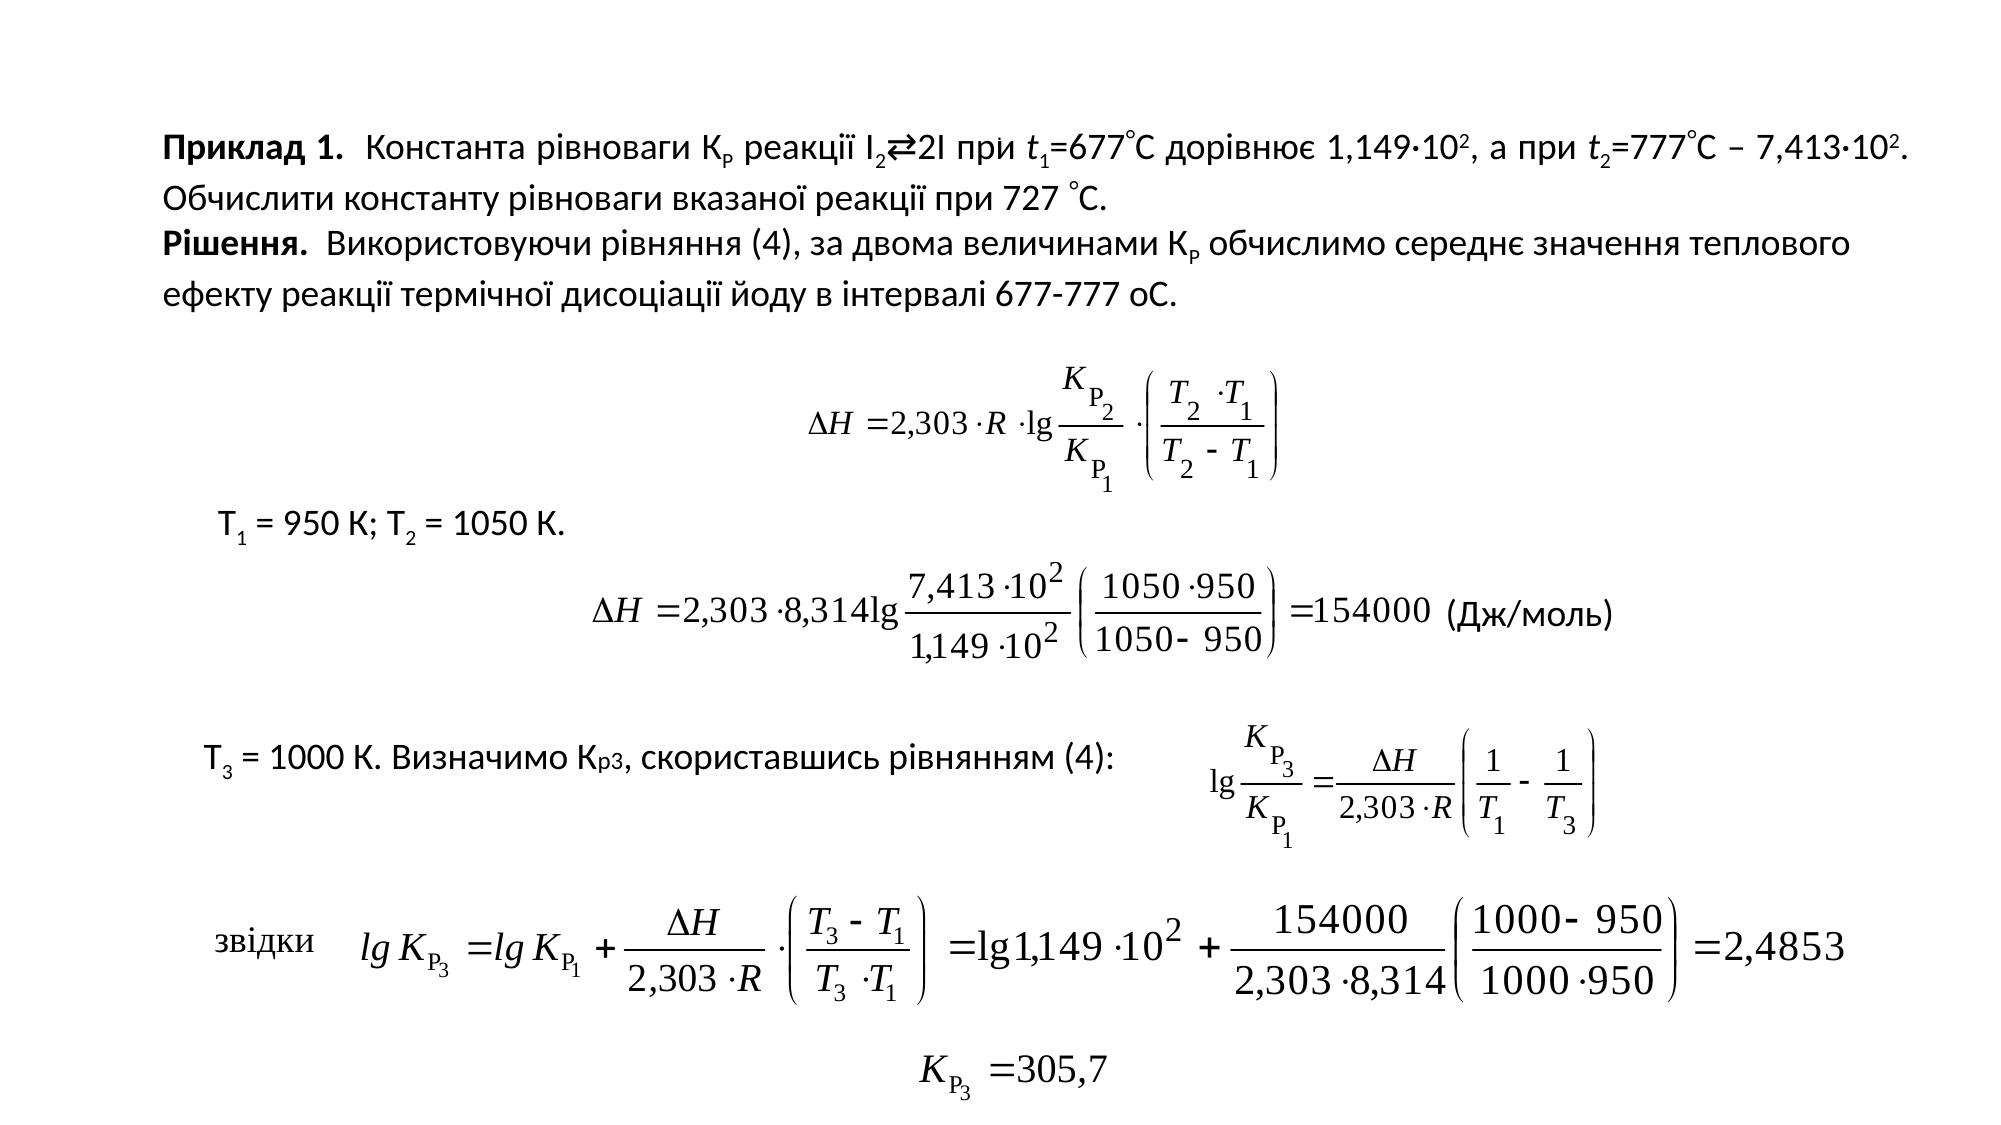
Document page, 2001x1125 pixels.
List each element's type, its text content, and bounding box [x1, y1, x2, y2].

text_box Т3 = 1000 К. Визначимо Кр3, скориставшись рівнянням (4): [188, 724, 1131, 791]
text_box (Дж/моль) [1431, 581, 1640, 642]
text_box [354, 888, 939, 1015]
text_box Приклад 1. Константа рівноваги КР реакції І2⇄2І при t1=677С дорівнює 1,149·102, а при t2=777С – 7,413·102. Обчислити константу рівноваги вказаної реакції при 727 С. Рішення. Використовуючи рівняння (4), за двома величинами КР обчислимо середнє значення теплового ефекту реакції термічної дисоціації йоду в інтервалі 677-777 оС. [147, 114, 1924, 322]
text_box . [981, 110, 1019, 153]
text_box Т1 = 950 К; Т2 = 1050 К. [203, 490, 582, 557]
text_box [911, 1042, 1117, 1109]
picture [585, 551, 1431, 673]
text_box звідки [199, 907, 330, 968]
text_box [1204, 713, 1604, 856]
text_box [801, 354, 1288, 500]
picture [938, 887, 1847, 1011]
